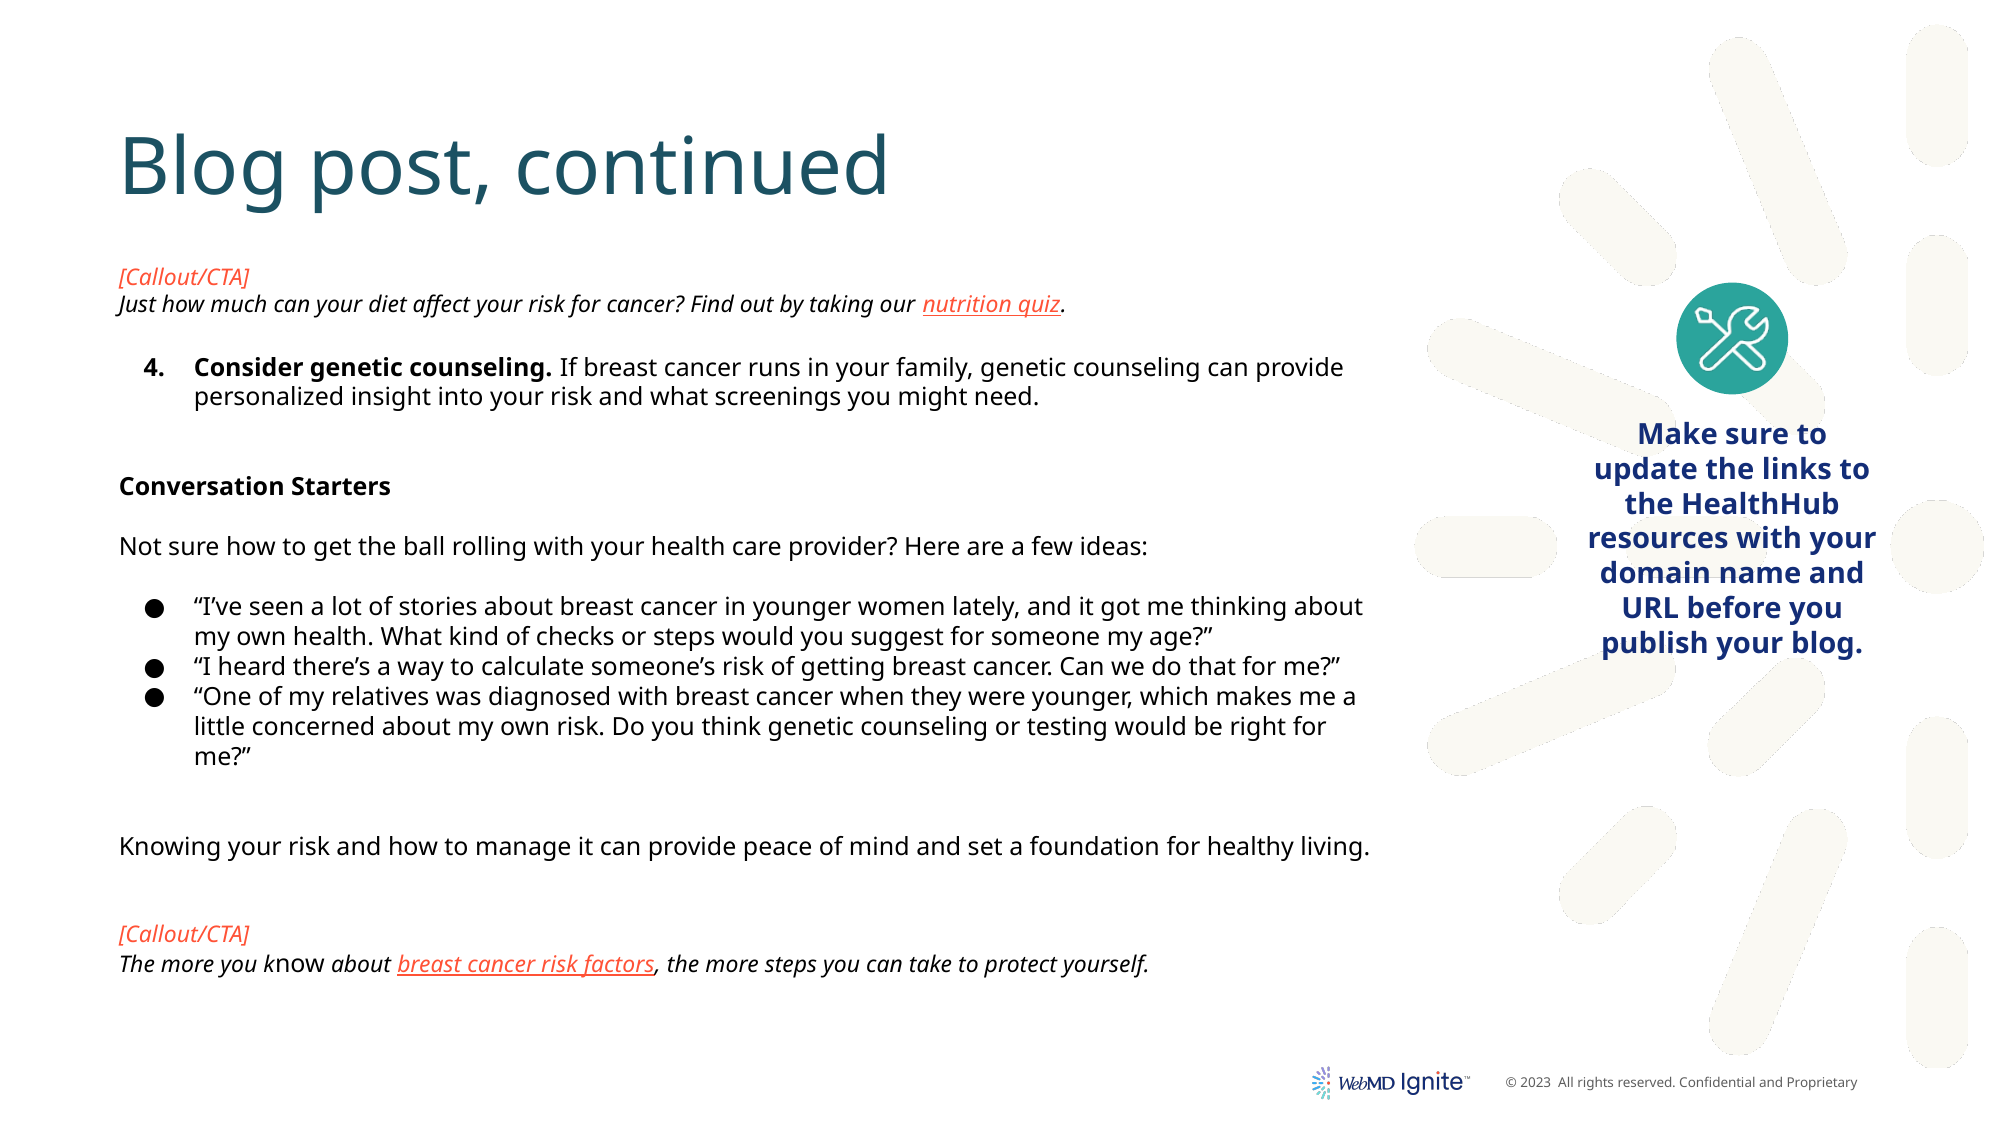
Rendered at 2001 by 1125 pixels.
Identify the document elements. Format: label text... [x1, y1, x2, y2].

picture [1308, 1063, 1474, 1103]
list [Callout/CTA] Just how much can your diet affect your risk for cancer? Find out by taking our nutrition quiz. Consider genetic counseling. If breast cancer runs in your family, genetic counseling can provide personalized insight into your risk and what screenings you might need. Conversation Starters Not sure how to get the ball rolling with your health care provider? Here are a few ideas: “I’ve seen a lot of stories about breast cancer in younger women lately, and it got me thinking about my own health. What kind of checks or steps would you suggest for someone my age?” “I heard there’s a way to calculate someone’s risk of getting breast cancer. Can we do that for me?” “One of my relatives was diagnosed with breast cancer when they were younger, which makes me a little concerned about my own risk. Do you think genetic counseling or testing would be right for me?” Knowing your risk and how to manage it can provide peace of mind and set a foundation for healthy living. [Callout/CTA] The more you know about breast cancer risk factors, the more steps you can take to protect yourself. [118, 254, 1406, 1041]
text_box Make sure to update the links to the HealthHub resources with your domain name and URL before you publish your blog. [1569, 399, 1896, 710]
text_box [1676, 282, 1789, 395]
title Blog post, continued [118, 123, 1876, 219]
